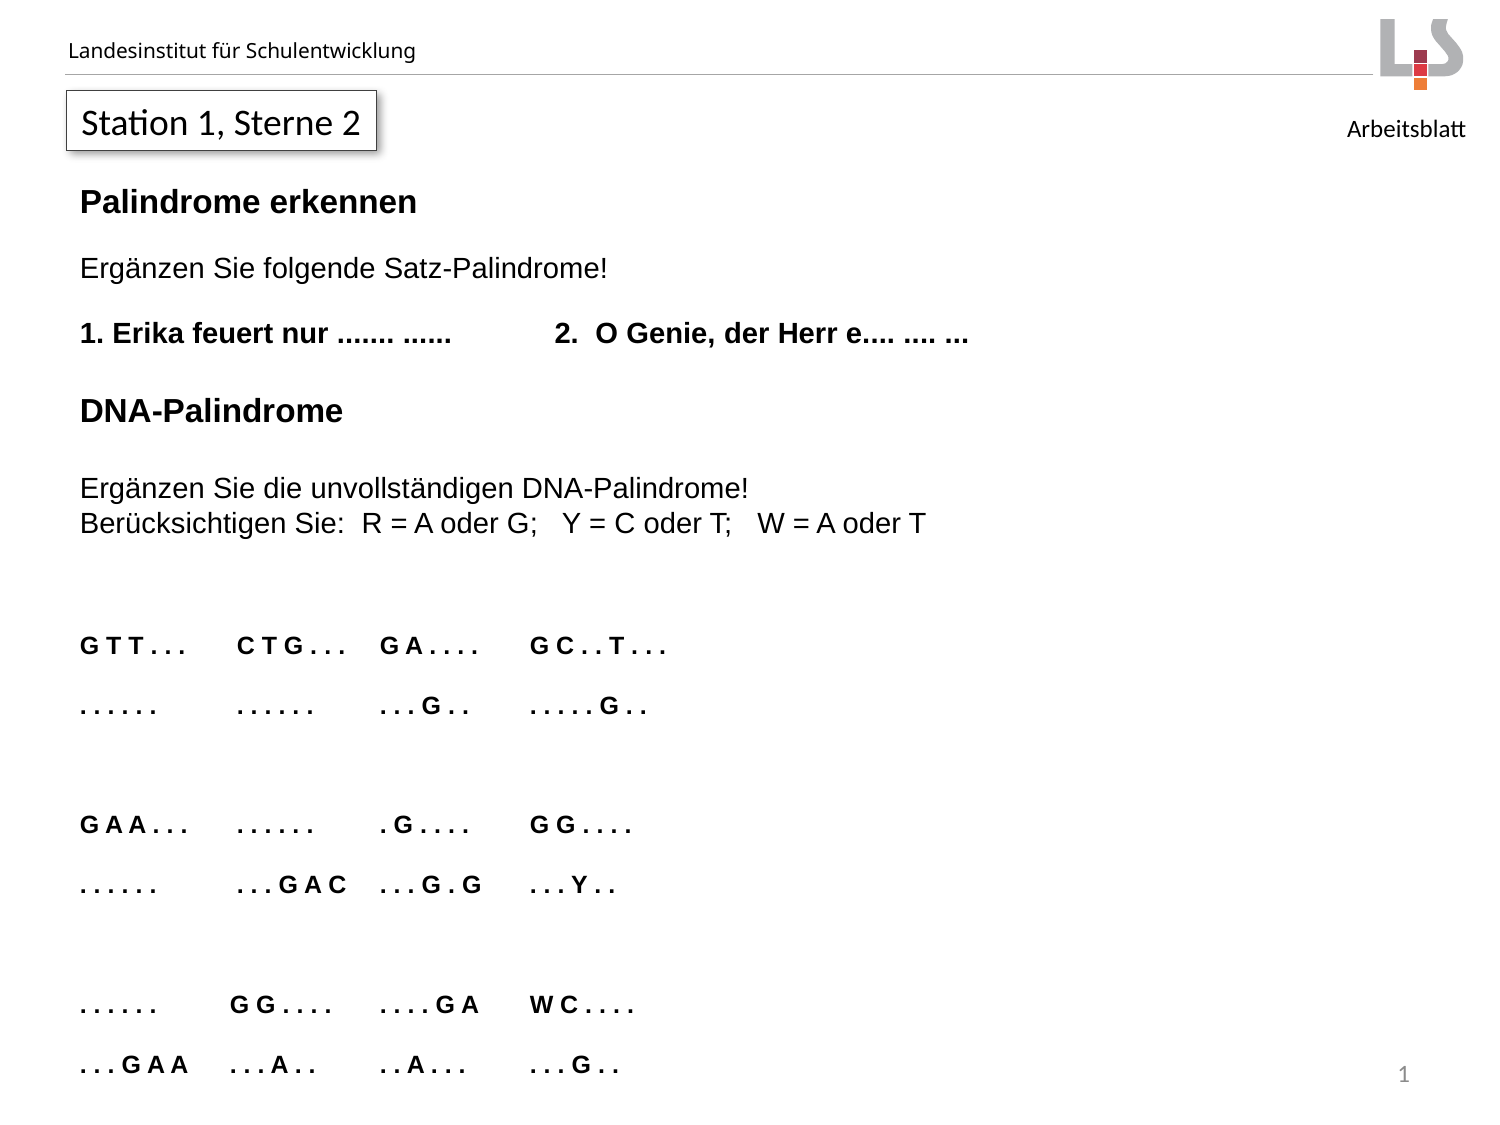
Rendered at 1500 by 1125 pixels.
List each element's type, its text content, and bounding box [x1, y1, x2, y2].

text_box Station 1, Sterne 2 [66, 99, 377, 151]
slide_number 1 [1074, 1042, 1425, 1103]
text_box Arbeitsblatt [1332, 104, 1482, 150]
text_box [52, 18, 1464, 91]
text_box Palindrome erkennen Ergänzen Sie folgende Satz-Palindrome! 1. Erika feuert nur ....... ...... 2. O Genie, der Herr e.... .... ... DNA-Palindrome Ergänzen Sie die unvollständigen DNA-Palindrome! Berücksichtigen Sie: R = A oder G; Y = C oder T; W = A oder T G T T . . . C T G . . . G A . . . . G C . . T . . . . . . . . . . . . . . . . . . G . . . . . . . G . . G A A . . . . . . . . . . G . . . . G G . . . . . . . . . . . . . G A C . . . G . G . . . Y . . . . . . . . G G . . . . . . . . G A W C . . . . . . . G A A . . . A . . . . A . . . . . . G . . [65, 172, 986, 1086]
